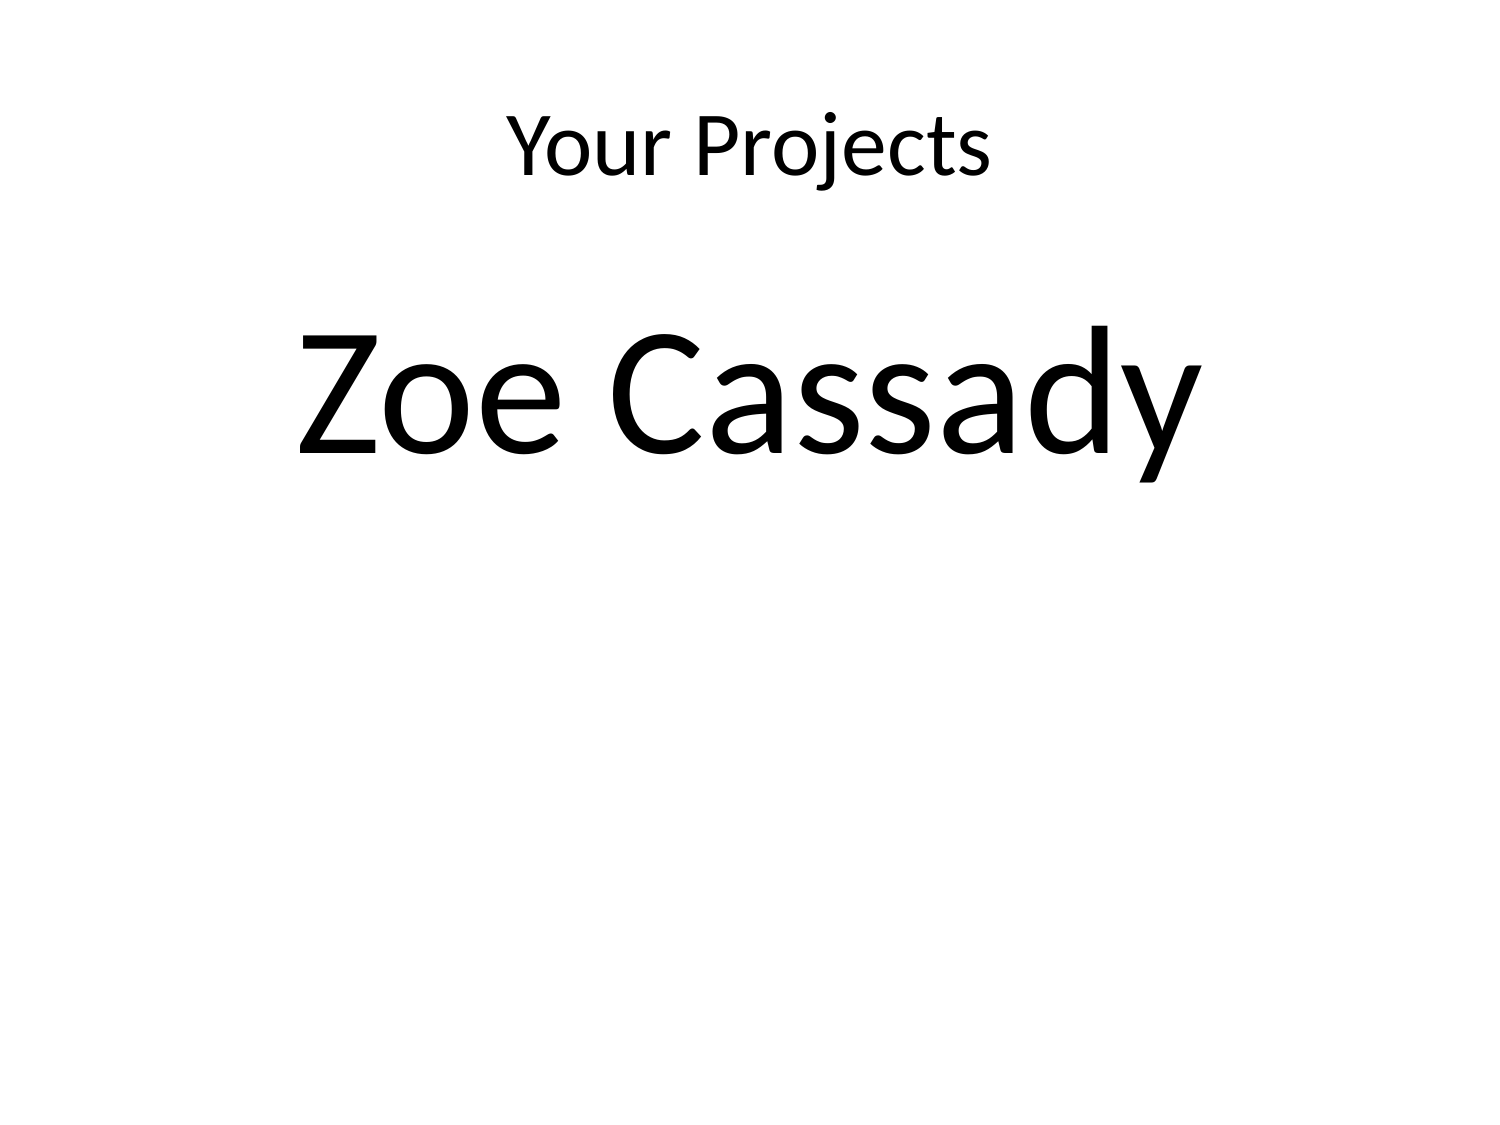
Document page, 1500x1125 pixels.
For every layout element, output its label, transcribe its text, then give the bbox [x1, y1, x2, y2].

list Zoe Cassady [75, 262, 1425, 1005]
title Your Projects [75, 45, 1425, 233]
